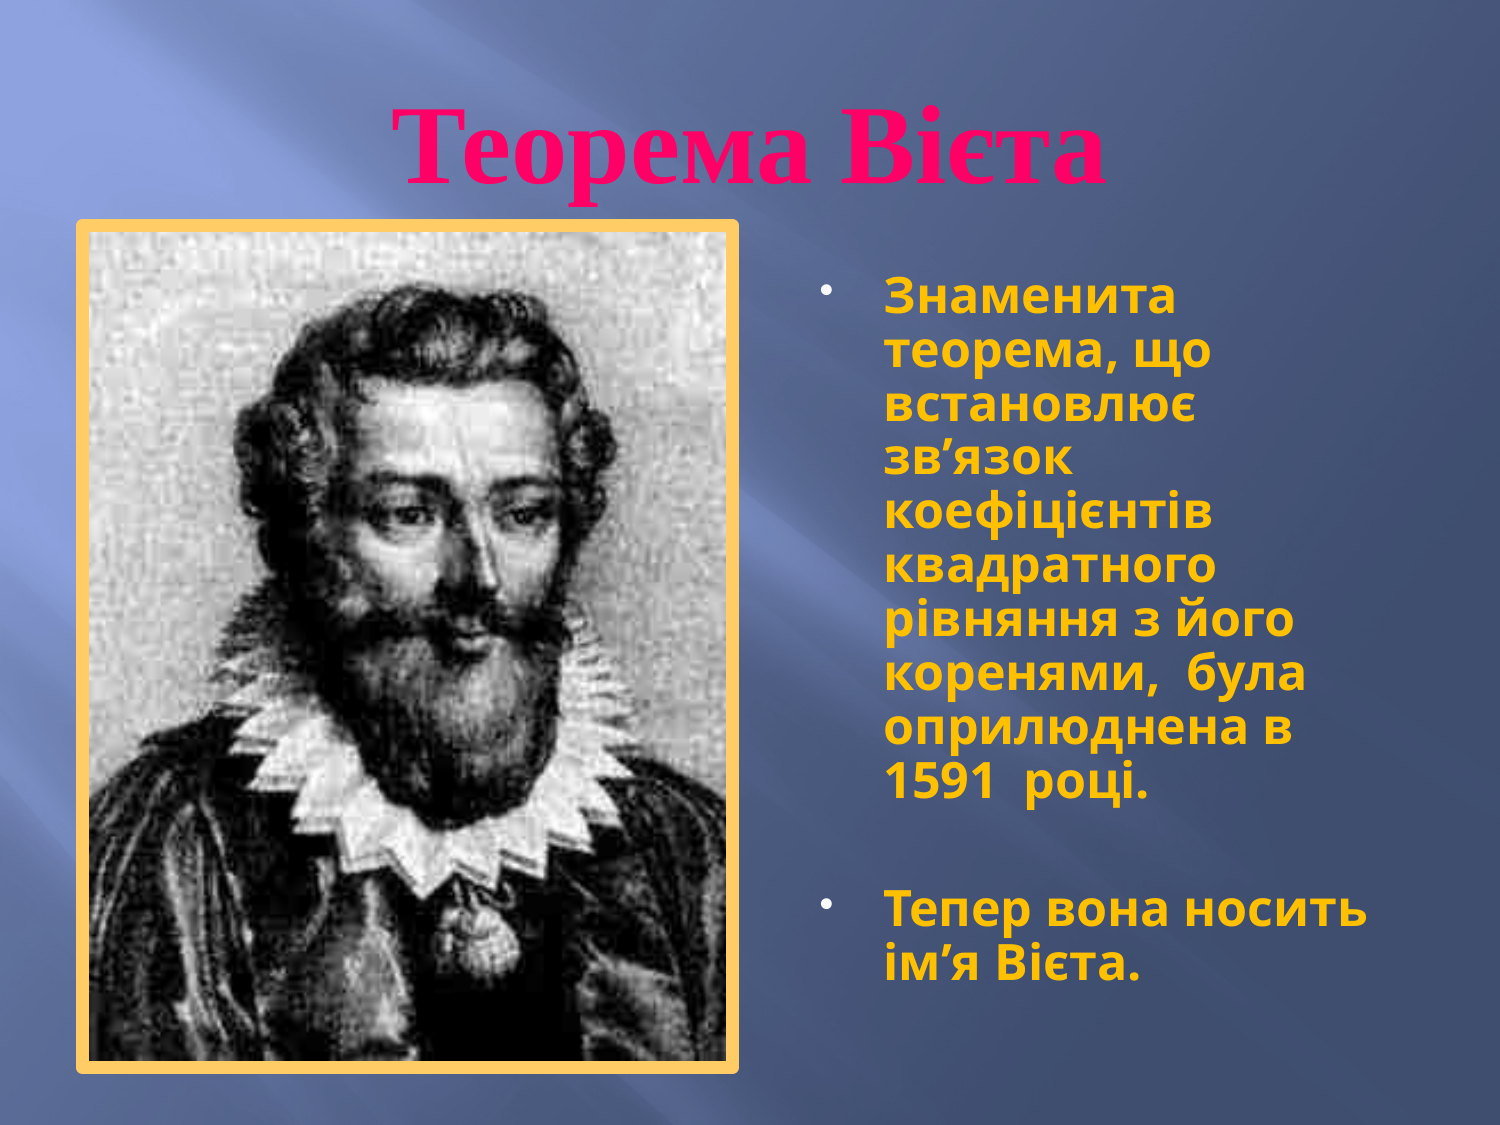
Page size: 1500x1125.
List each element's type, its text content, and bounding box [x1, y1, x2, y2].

title Теорема Вієта [75, 45, 1425, 233]
picture [88, 231, 727, 1062]
list Знаменита теорема, що встановлює зв’язок коефіцієнтів квадратного рівняння з його коренями, була оприлюднена в 1591 році. Тепер вона носить ім’я Вієта. [785, 262, 1425, 1005]
